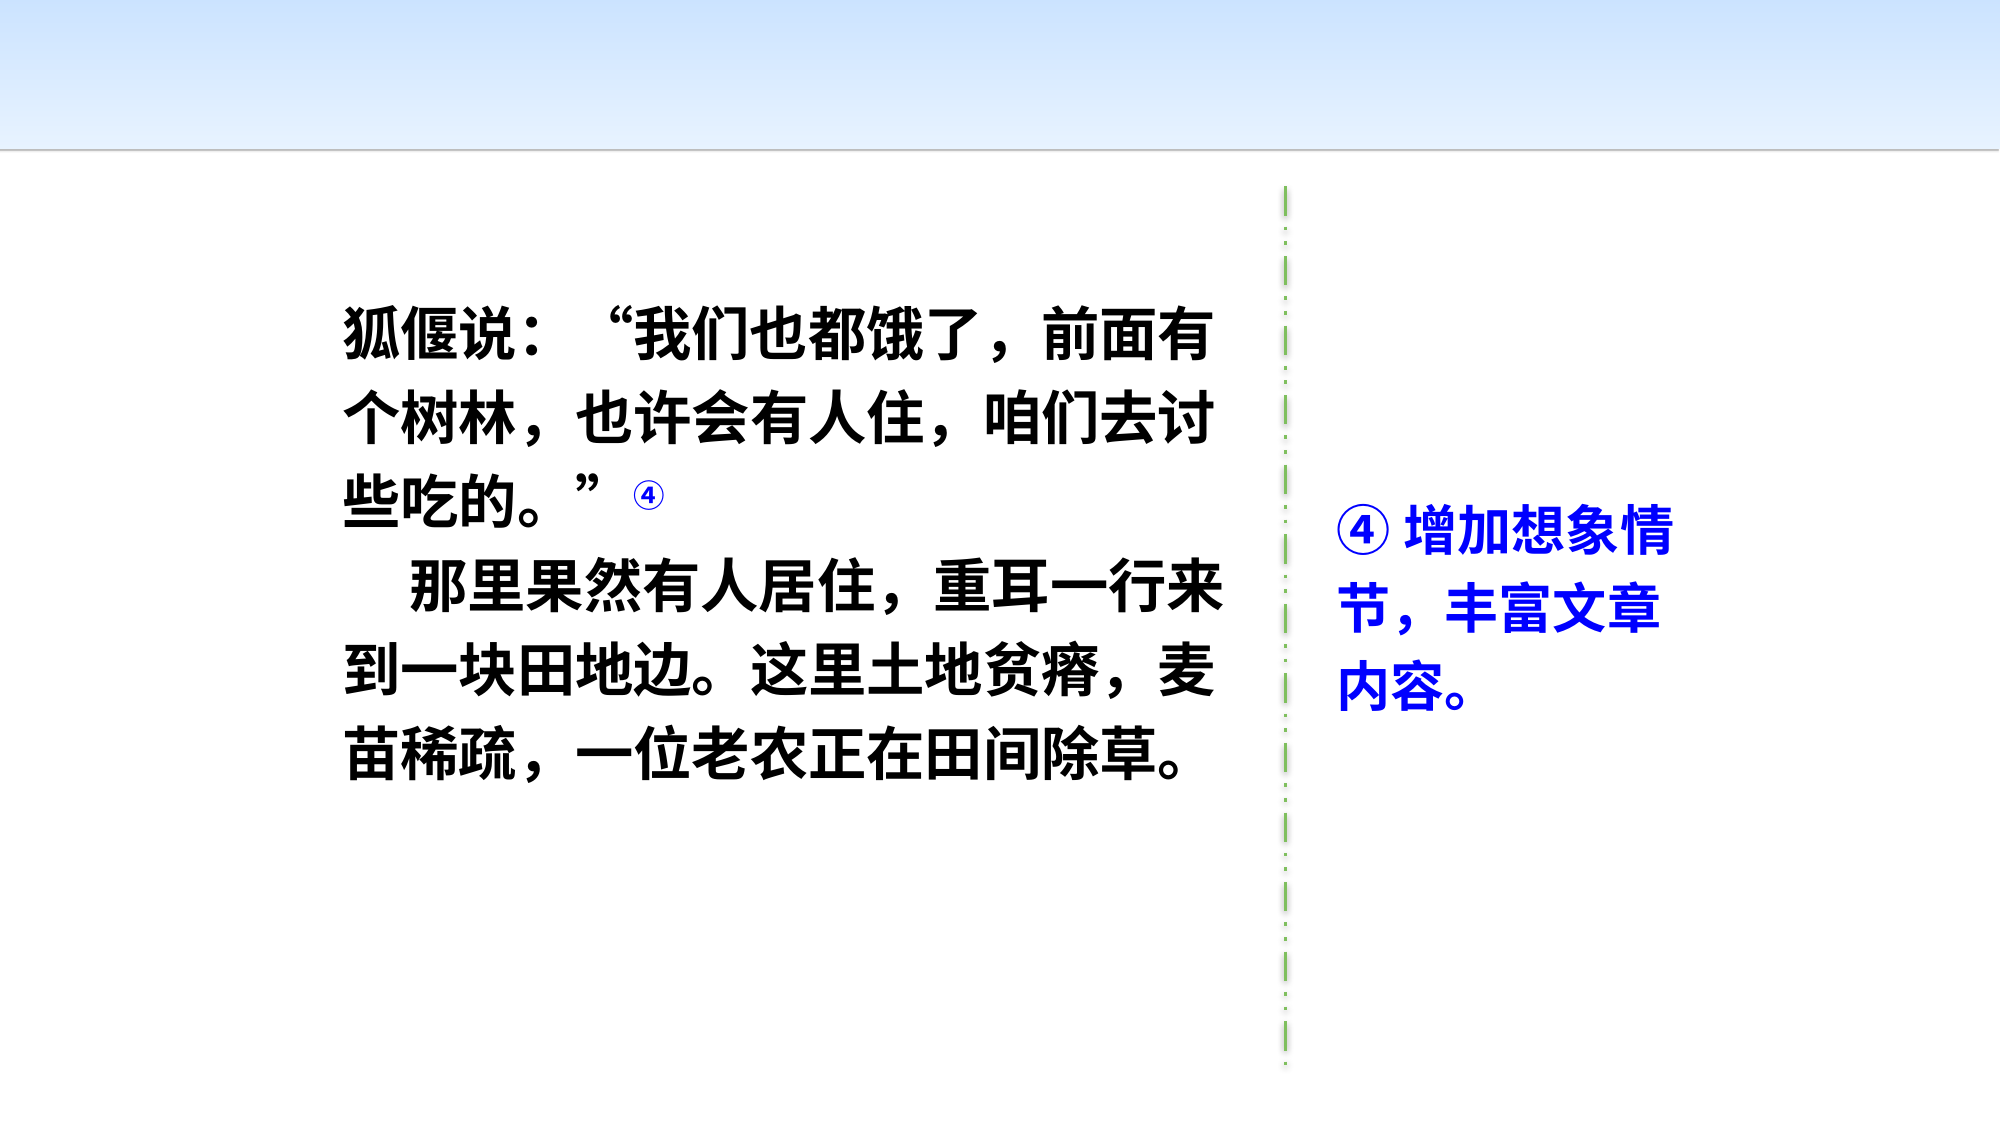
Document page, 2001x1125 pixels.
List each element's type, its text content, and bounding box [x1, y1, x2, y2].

text_box 狐偃说：“我们也都饿了，前面有个树林，也许会有人住，咱们去讨些吃的。”④ 那里果然有人居住，重耳一行来到一块田地边。这里土地贫瘠，麦苗稀疏，一位老农正在田间除草。 [327, 275, 1280, 795]
text_box ④增加想象情节，丰富文章内容。 [1321, 476, 1718, 725]
